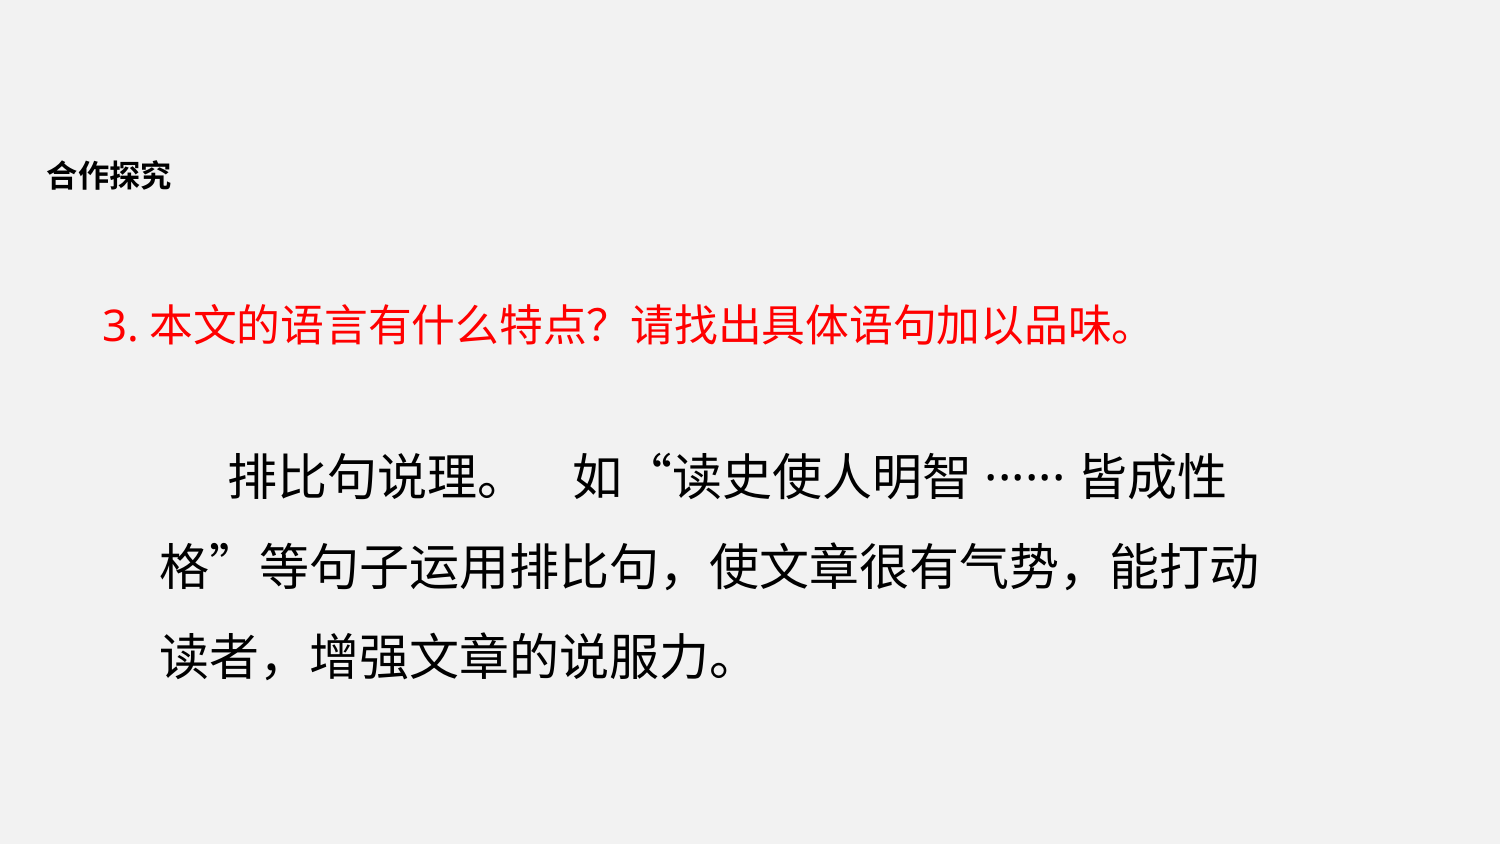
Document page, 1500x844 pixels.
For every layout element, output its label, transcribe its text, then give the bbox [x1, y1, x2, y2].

text_box 合作探究 [35, 150, 184, 200]
list 排比句说理。 如“读史使人明智······皆成性格”等句子运用排比句，使文章很有气势，能打动读者，增强文章的说服力。 [92, 409, 1317, 680]
title 3.本文的语言有什么特点？请找出具体语句加以品味。 [90, 266, 1441, 407]
